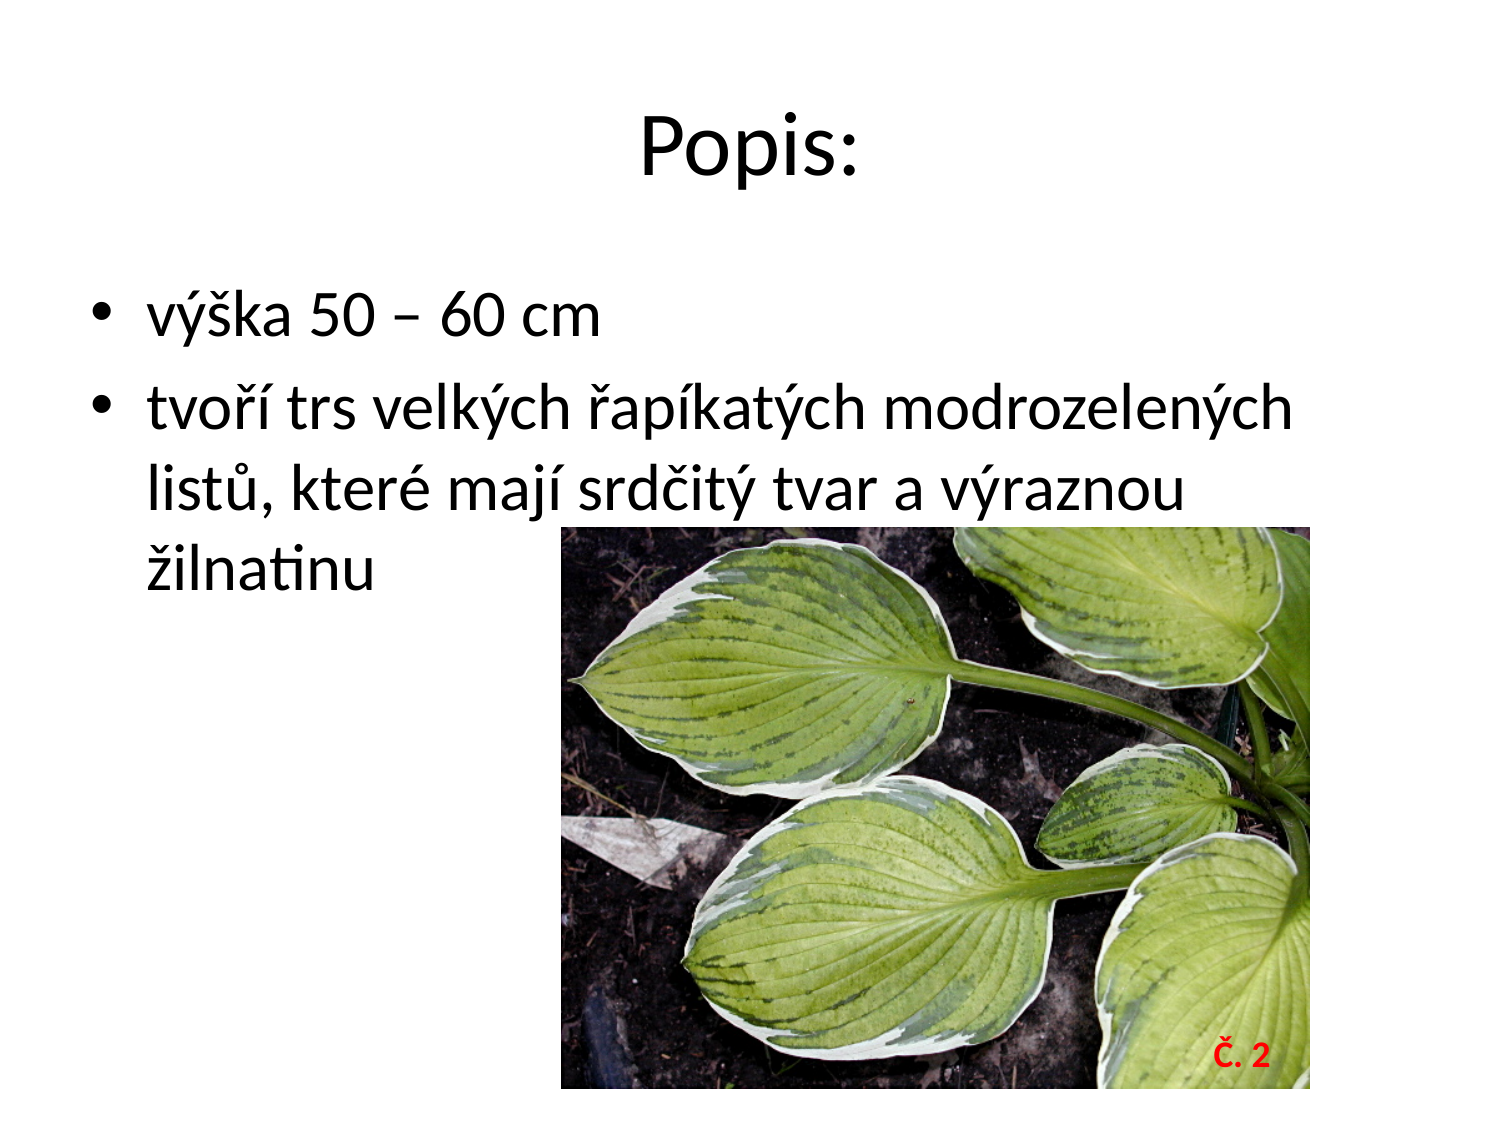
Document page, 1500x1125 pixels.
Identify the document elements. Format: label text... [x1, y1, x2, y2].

picture [560, 526, 1310, 1089]
title Popis: [75, 45, 1425, 233]
list výška 50 – 60 cm tvoří trs velkých řapíkatých modrozelených listů, které mají srdčitý tvar a výraznou žilnatinu [75, 262, 1425, 1005]
